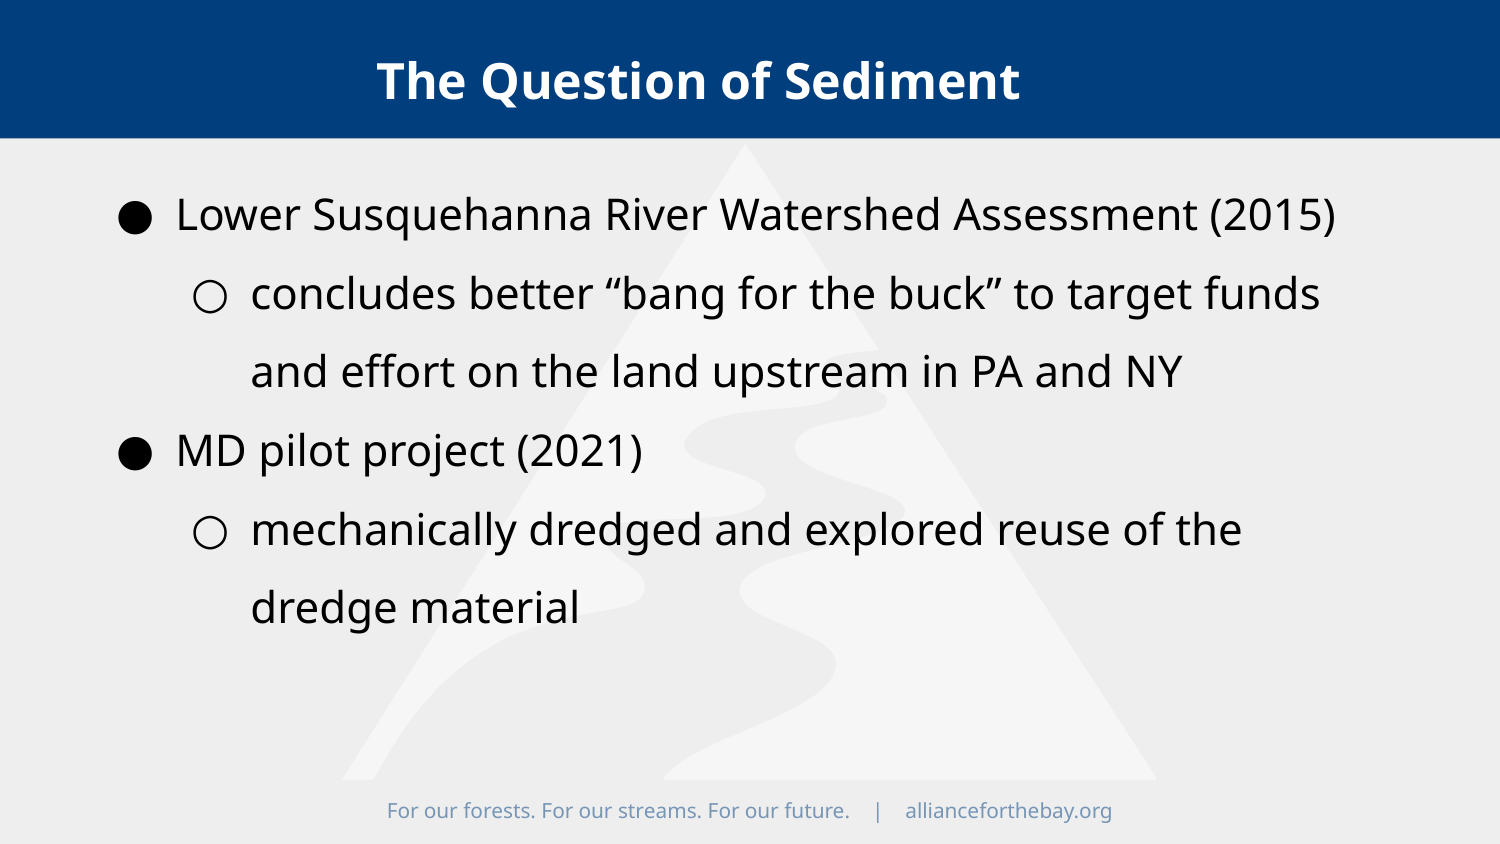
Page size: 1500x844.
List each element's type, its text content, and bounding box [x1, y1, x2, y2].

text_box Lower Susquehanna River Watershed Assessment (2015) concludes better “bang for the buck” to target funds and effort on the land upstream in PA and NY MD pilot project (2021) mechanically dredged and explored reuse of the dredge material [92, 107, 1408, 731]
text_box The Question of Sediment [92, 42, 1305, 107]
text_box [0, 0, 1500, 139]
